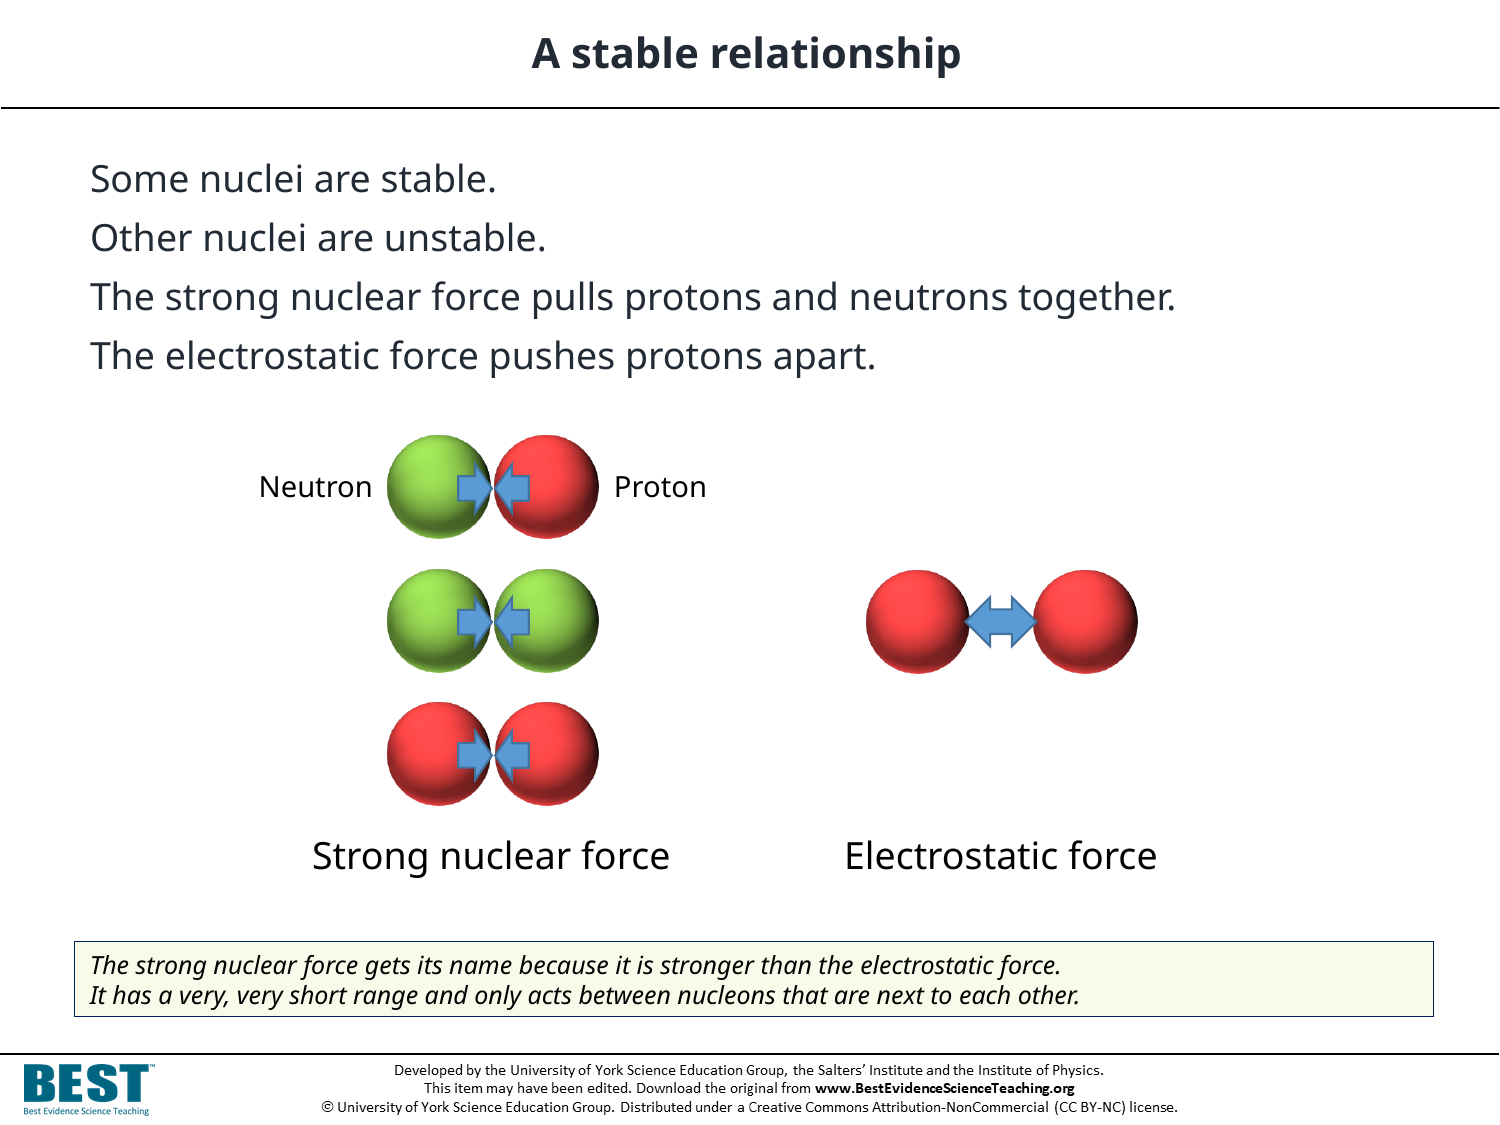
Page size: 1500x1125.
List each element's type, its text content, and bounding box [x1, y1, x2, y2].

text_box A stable relationship [23, 4, 1471, 99]
picture [0, 107, 1500, 1125]
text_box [230, 433, 1207, 886]
